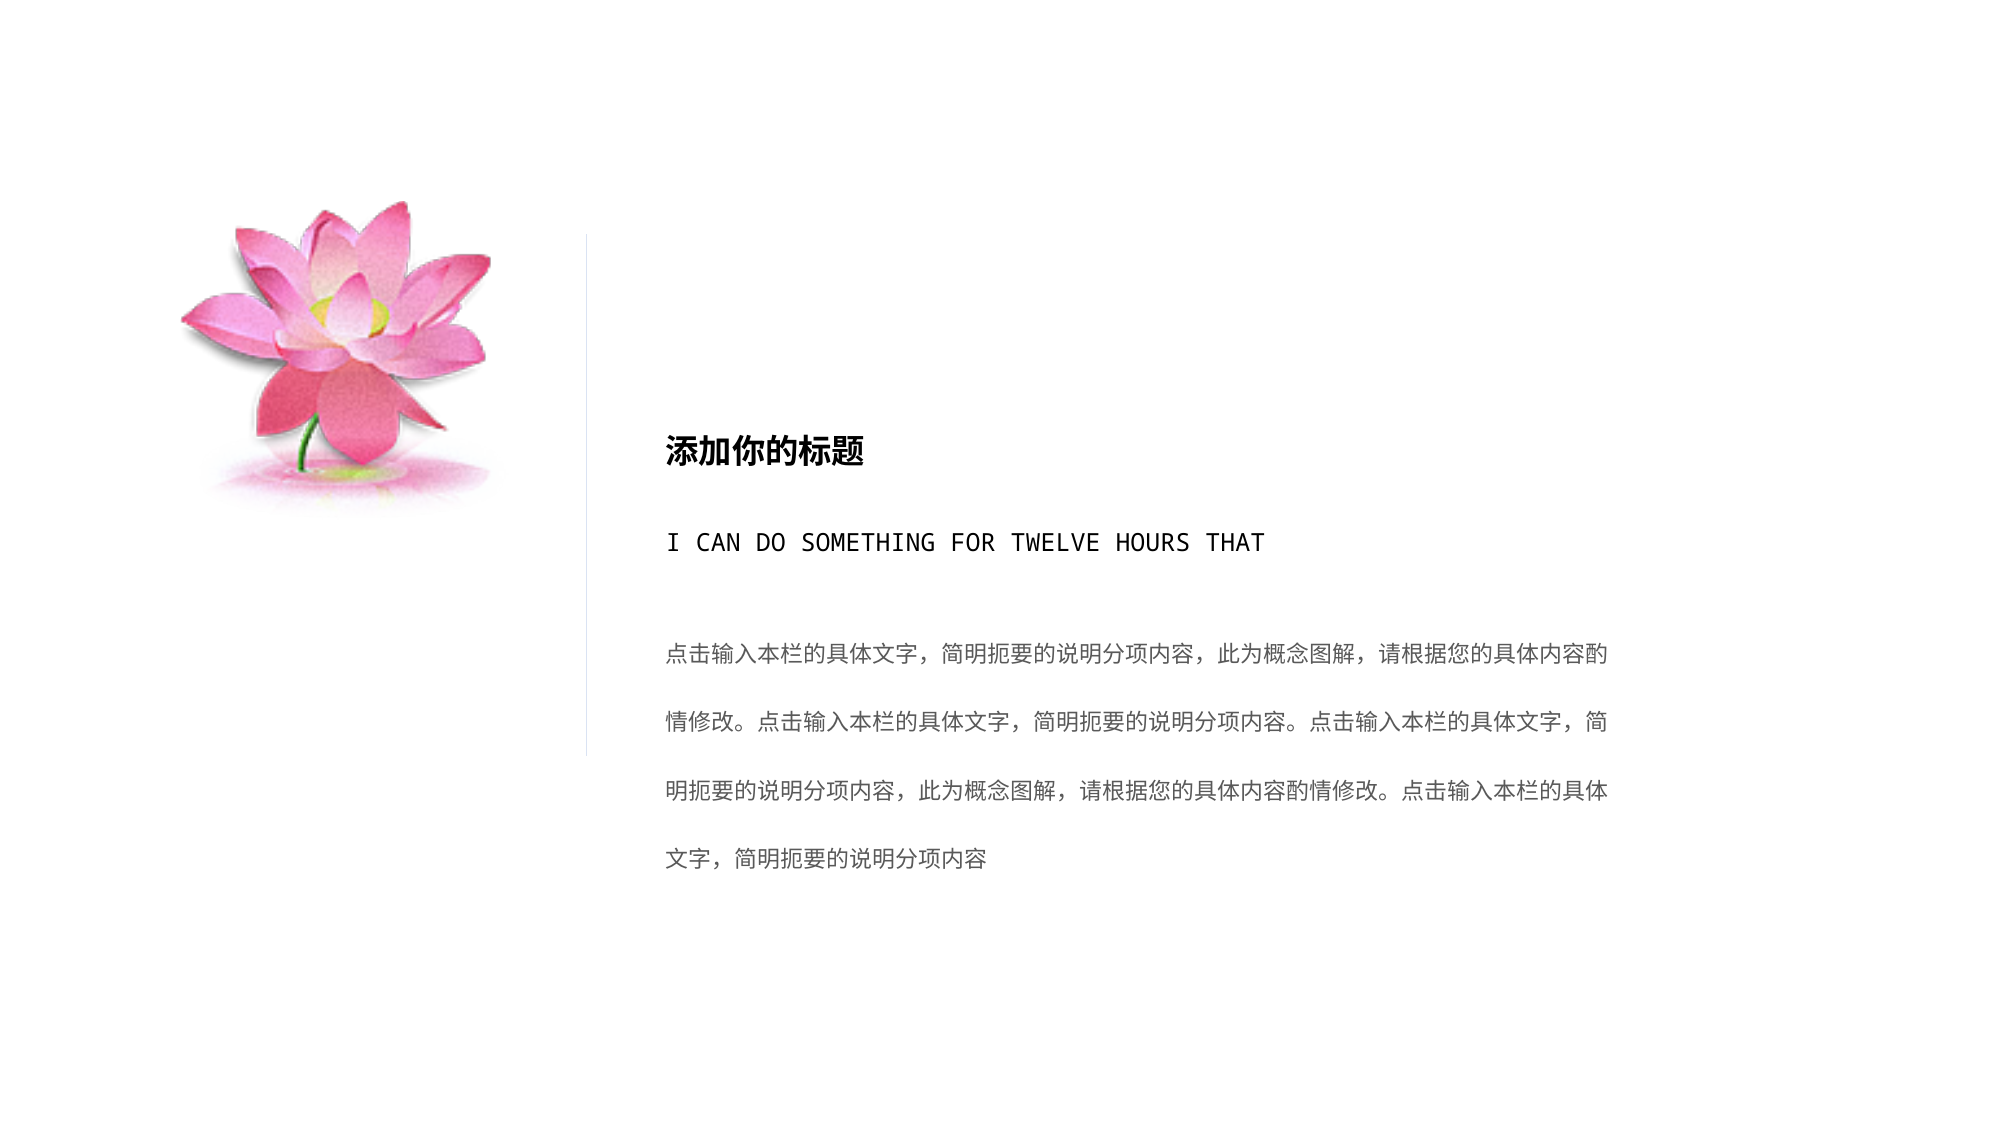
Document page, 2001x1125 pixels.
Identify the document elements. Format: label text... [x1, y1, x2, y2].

picture [180, 201, 509, 520]
text_box 添加你的标题 [651, 423, 1474, 478]
text_box 点击输入本栏的具体文字，简明扼要的说明分项内容，此为概念图解，请根据您的具体内容酌情修改。点击输入本栏的具体文字，简明扼要的说明分项内容。点击输入本栏的具体文字，简明扼要的说明分项内容，此为概念图解，请根据您的具体内容酌情修改。点击输入本栏的具体文字，简明扼要的说明分项内容 [651, 590, 1637, 949]
text_box I CAN DO SOMETHING FOR TWELVE HOURS THAT [651, 519, 1551, 565]
